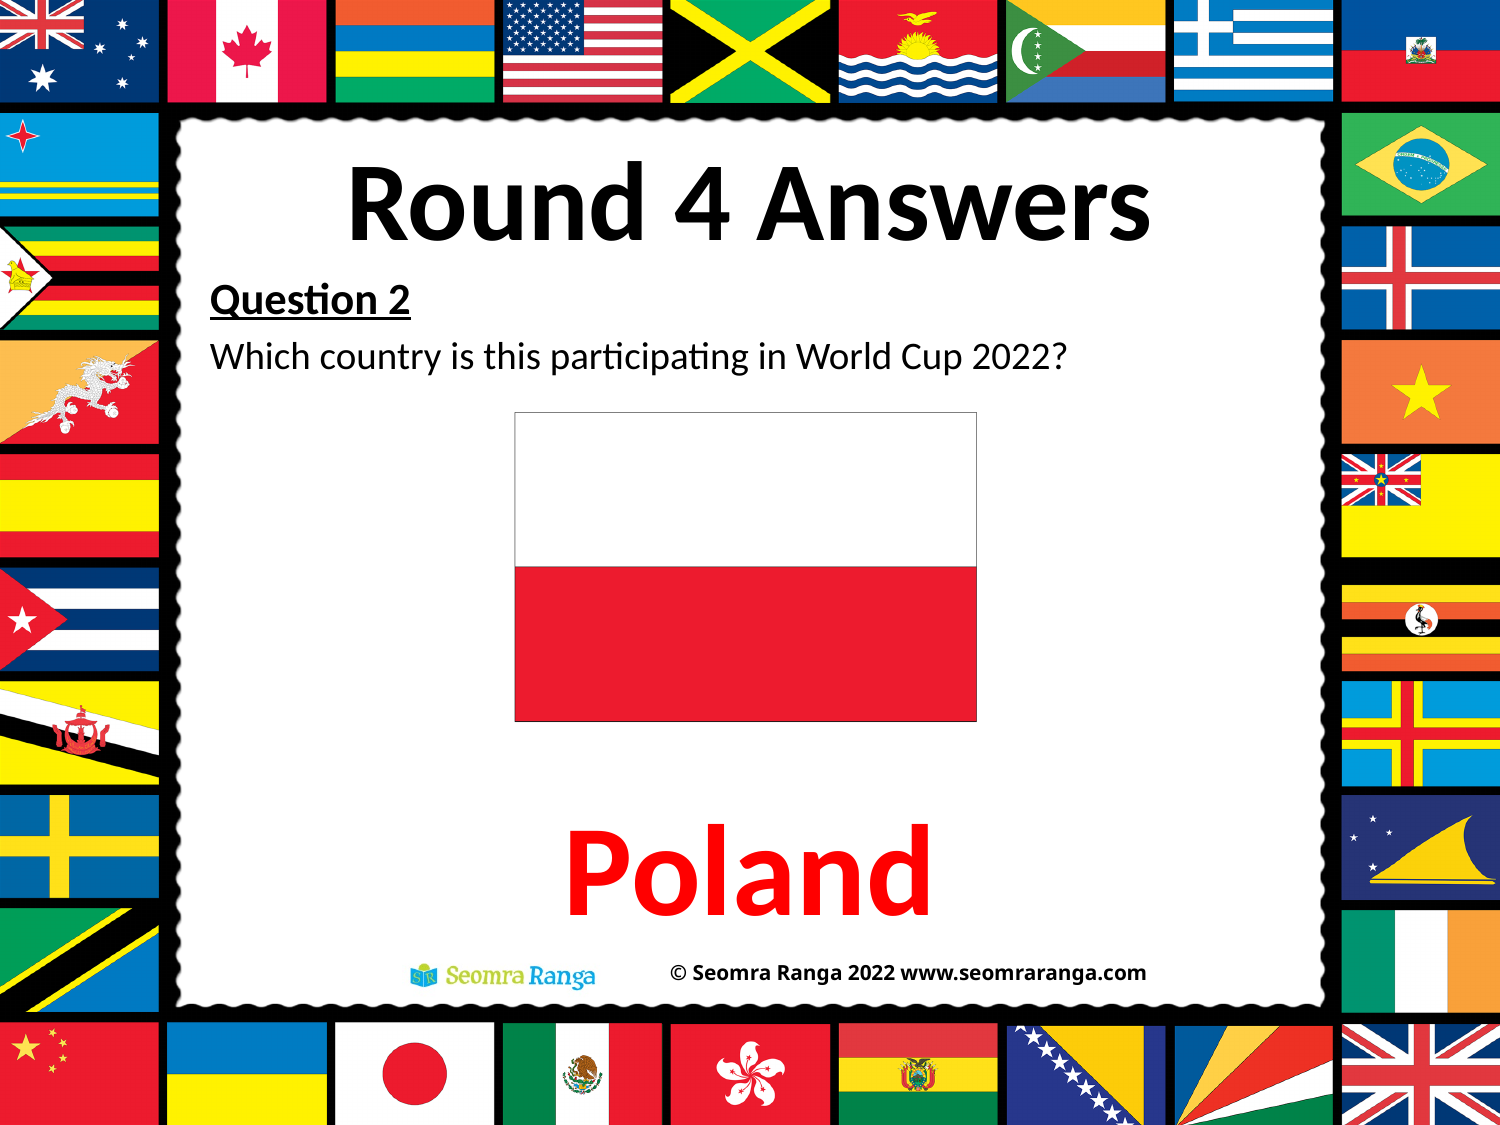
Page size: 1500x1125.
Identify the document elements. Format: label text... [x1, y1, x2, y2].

picture [10, 122, 36, 150]
picture [0, 0, 1500, 1125]
text_box © Seomra Ranga 2022 www.seomraranga.com [631, 953, 1187, 993]
title Round 4 Answers [183, 101, 1317, 290]
list Question 2 Which country is this participating in World Cup 2022? Poland [194, 261, 1306, 953]
